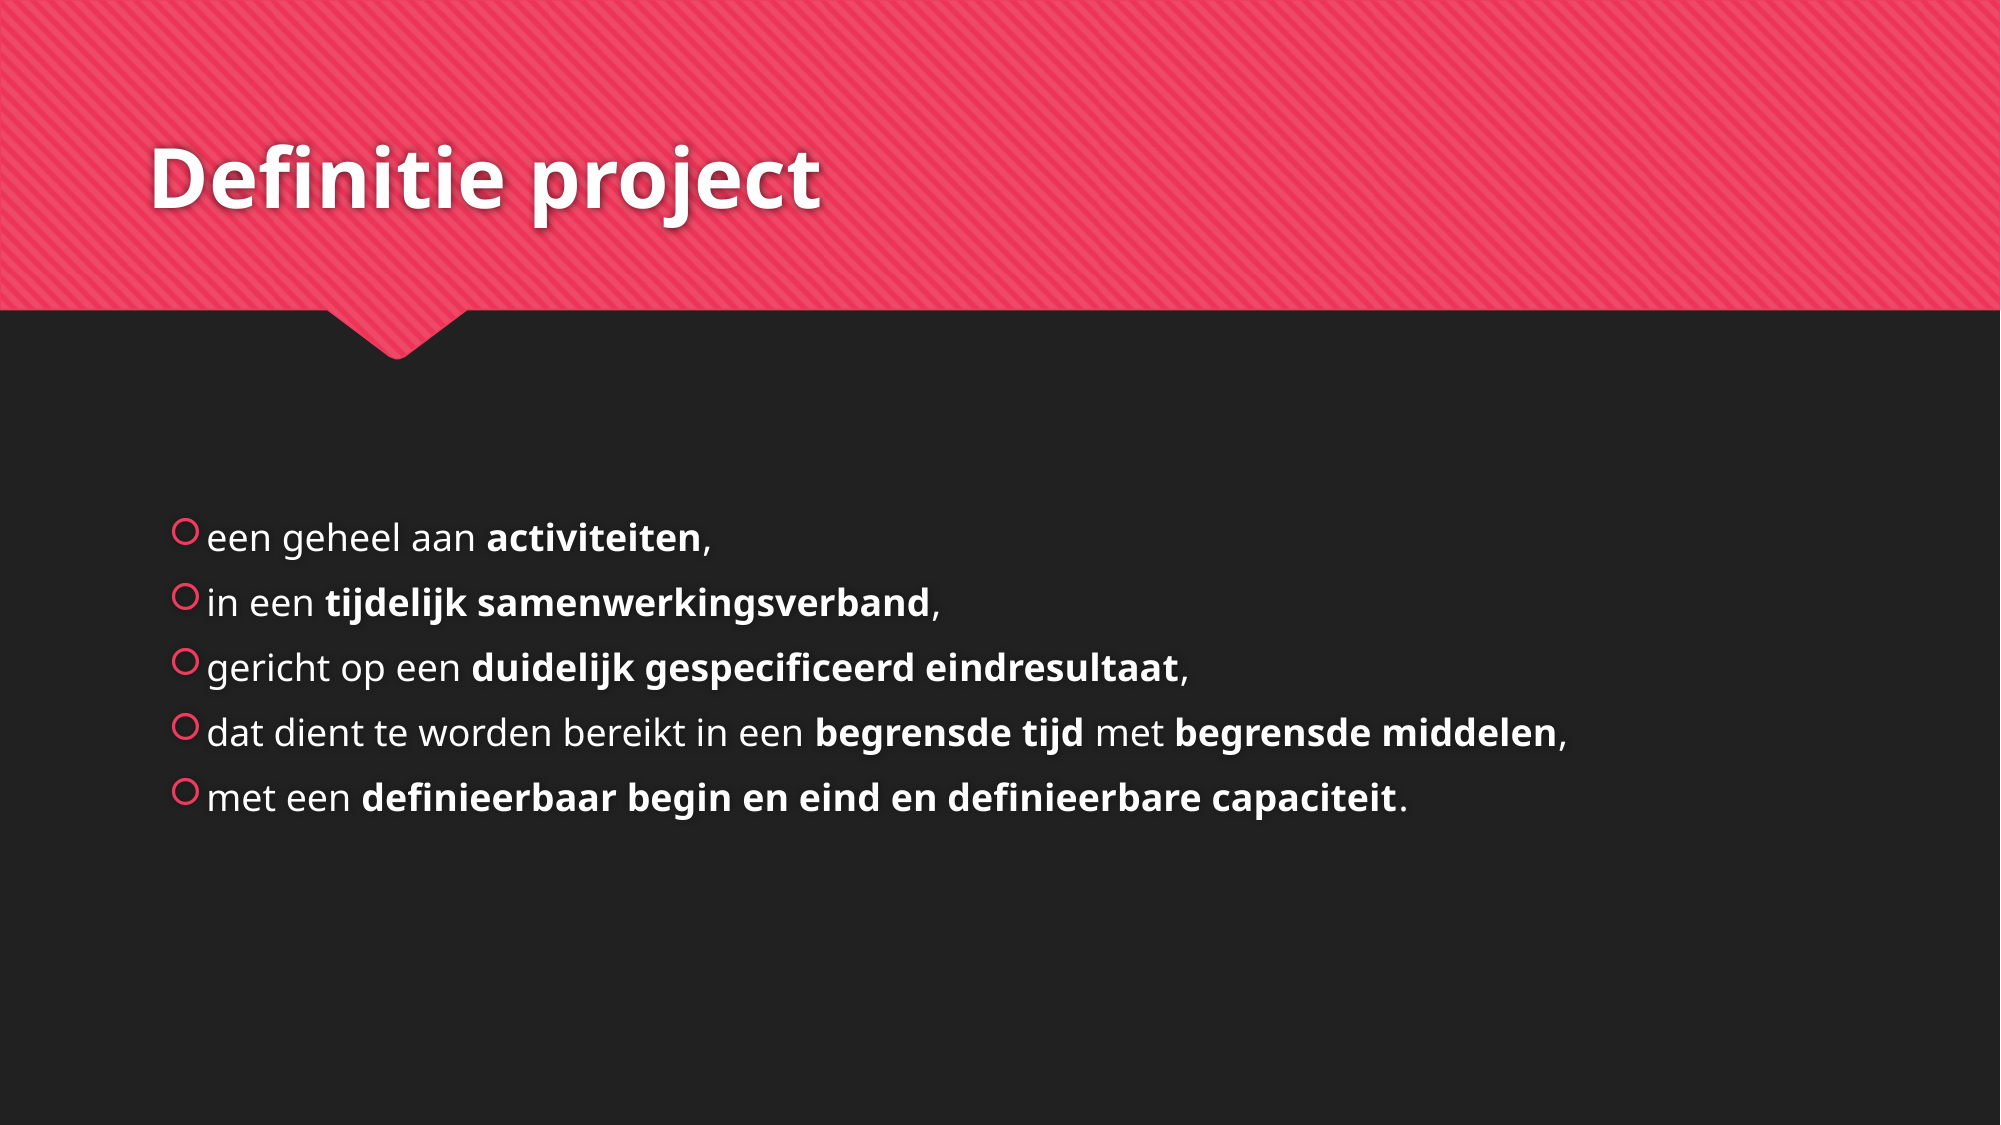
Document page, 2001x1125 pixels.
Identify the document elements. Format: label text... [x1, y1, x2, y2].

list een geheel aan activiteiten, in een tijdelijk samenwerkingsverband, gericht op een duidelijk gespecificeerd eindresultaat, dat dient te worden bereikt in een begrensde tijd met begrensde middelen, met een definieerbaar begin en eind en definieerbare capaciteit. [4, 316, 1678, 970]
title Definitie project [132, 73, 1868, 233]
